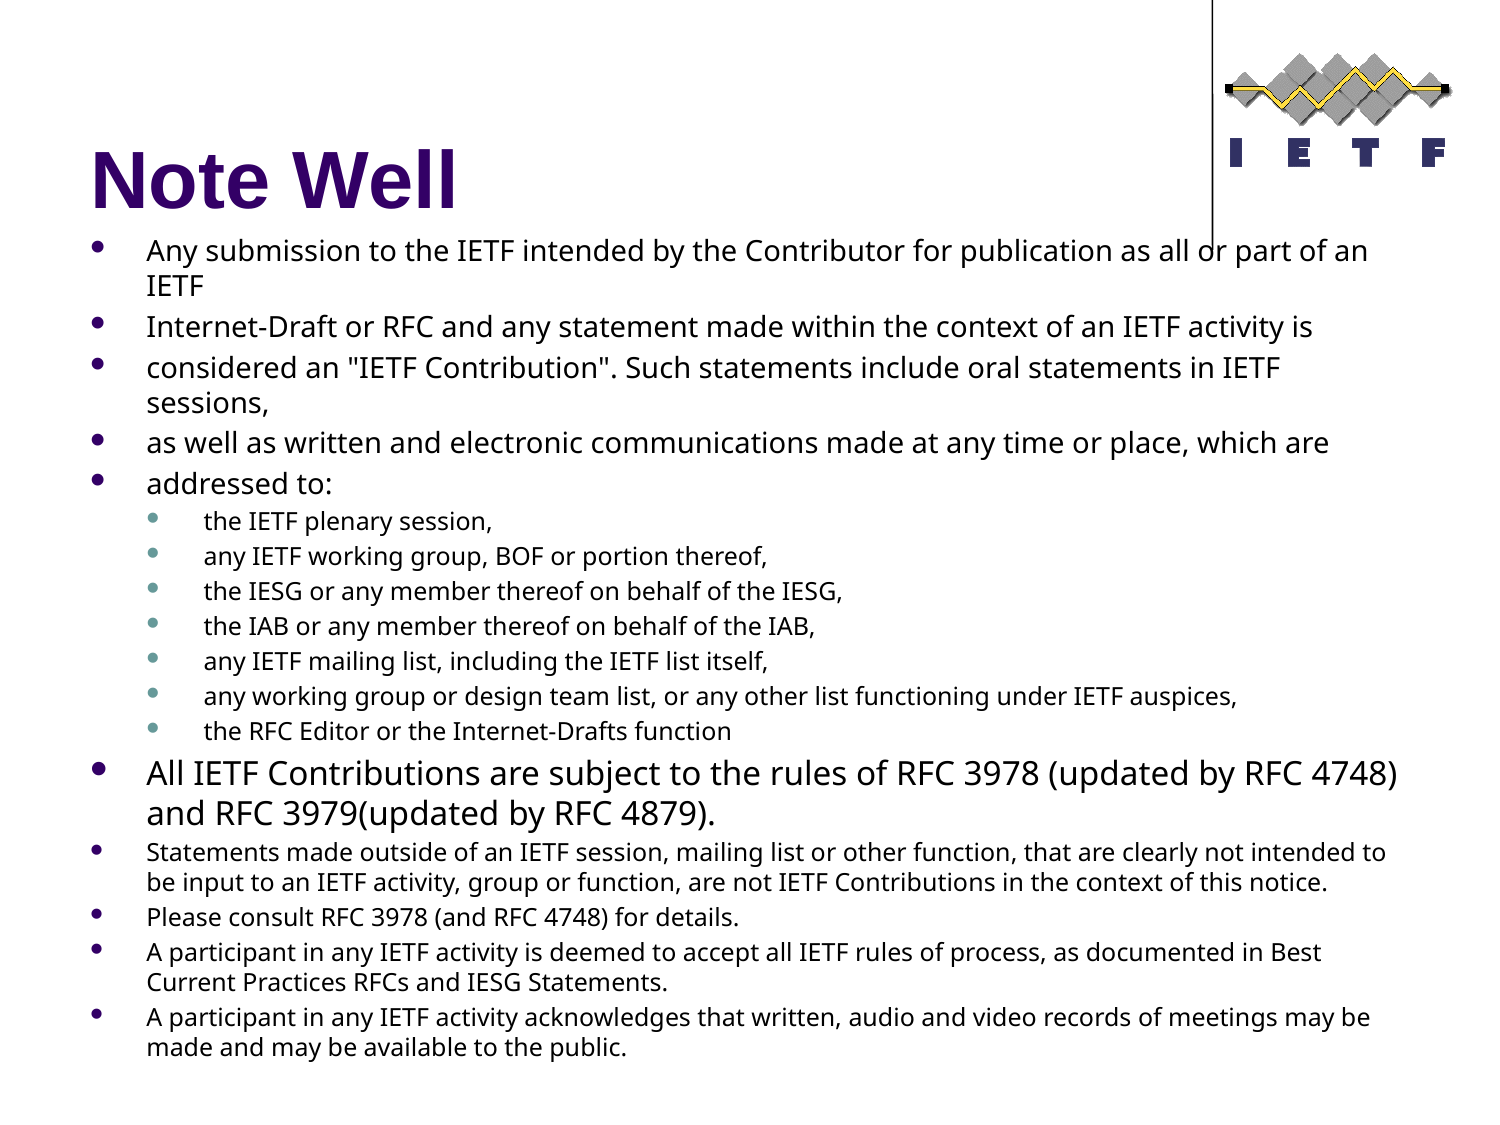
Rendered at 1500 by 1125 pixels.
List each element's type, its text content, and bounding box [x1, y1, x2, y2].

list Any submission to the IETF intended by the Contributor for publication as all or part of an IETF Internet-Draft or RFC and any statement made within the context of an IETF activity is considered an "IETF Contribution". Such statements include oral statements in IETF sessions, as well as written and electronic communications made at any time or place, which are addressed to: the IETF plenary session, any IETF working group, BOF or portion thereof, the IESG or any member thereof on behalf of the IESG, the IAB or any member thereof on behalf of the IAB, any IETF mailing list, including the IETF list itself, any working group or design team list, or any other list functioning under IETF auspices, the RFC Editor or the Internet-Drafts function All IETF Contributions are subject to the rules of RFC 3978 (updated by RFC 4748) and RFC 3979(updated by RFC 4879). Statements made outside of an IETF session, mailing list or other function, that are clearly not intended to be input to an IETF activity, group or function, are not IETF Contributions in the context of this notice. Please consult RFC 3978 (and RFC 4748) for details. A participant in any IETF activity is deemed to accept all IETF rules of process, as documented in Best Current Practices RFCs and IESG Statements. A participant in any IETF activity acknowledges that written, audio and video records of meetings may be made and may be available to the public. [74, 224, 1426, 1088]
picture [1212, 37, 1463, 181]
title Note Well [74, 19, 1201, 224]
